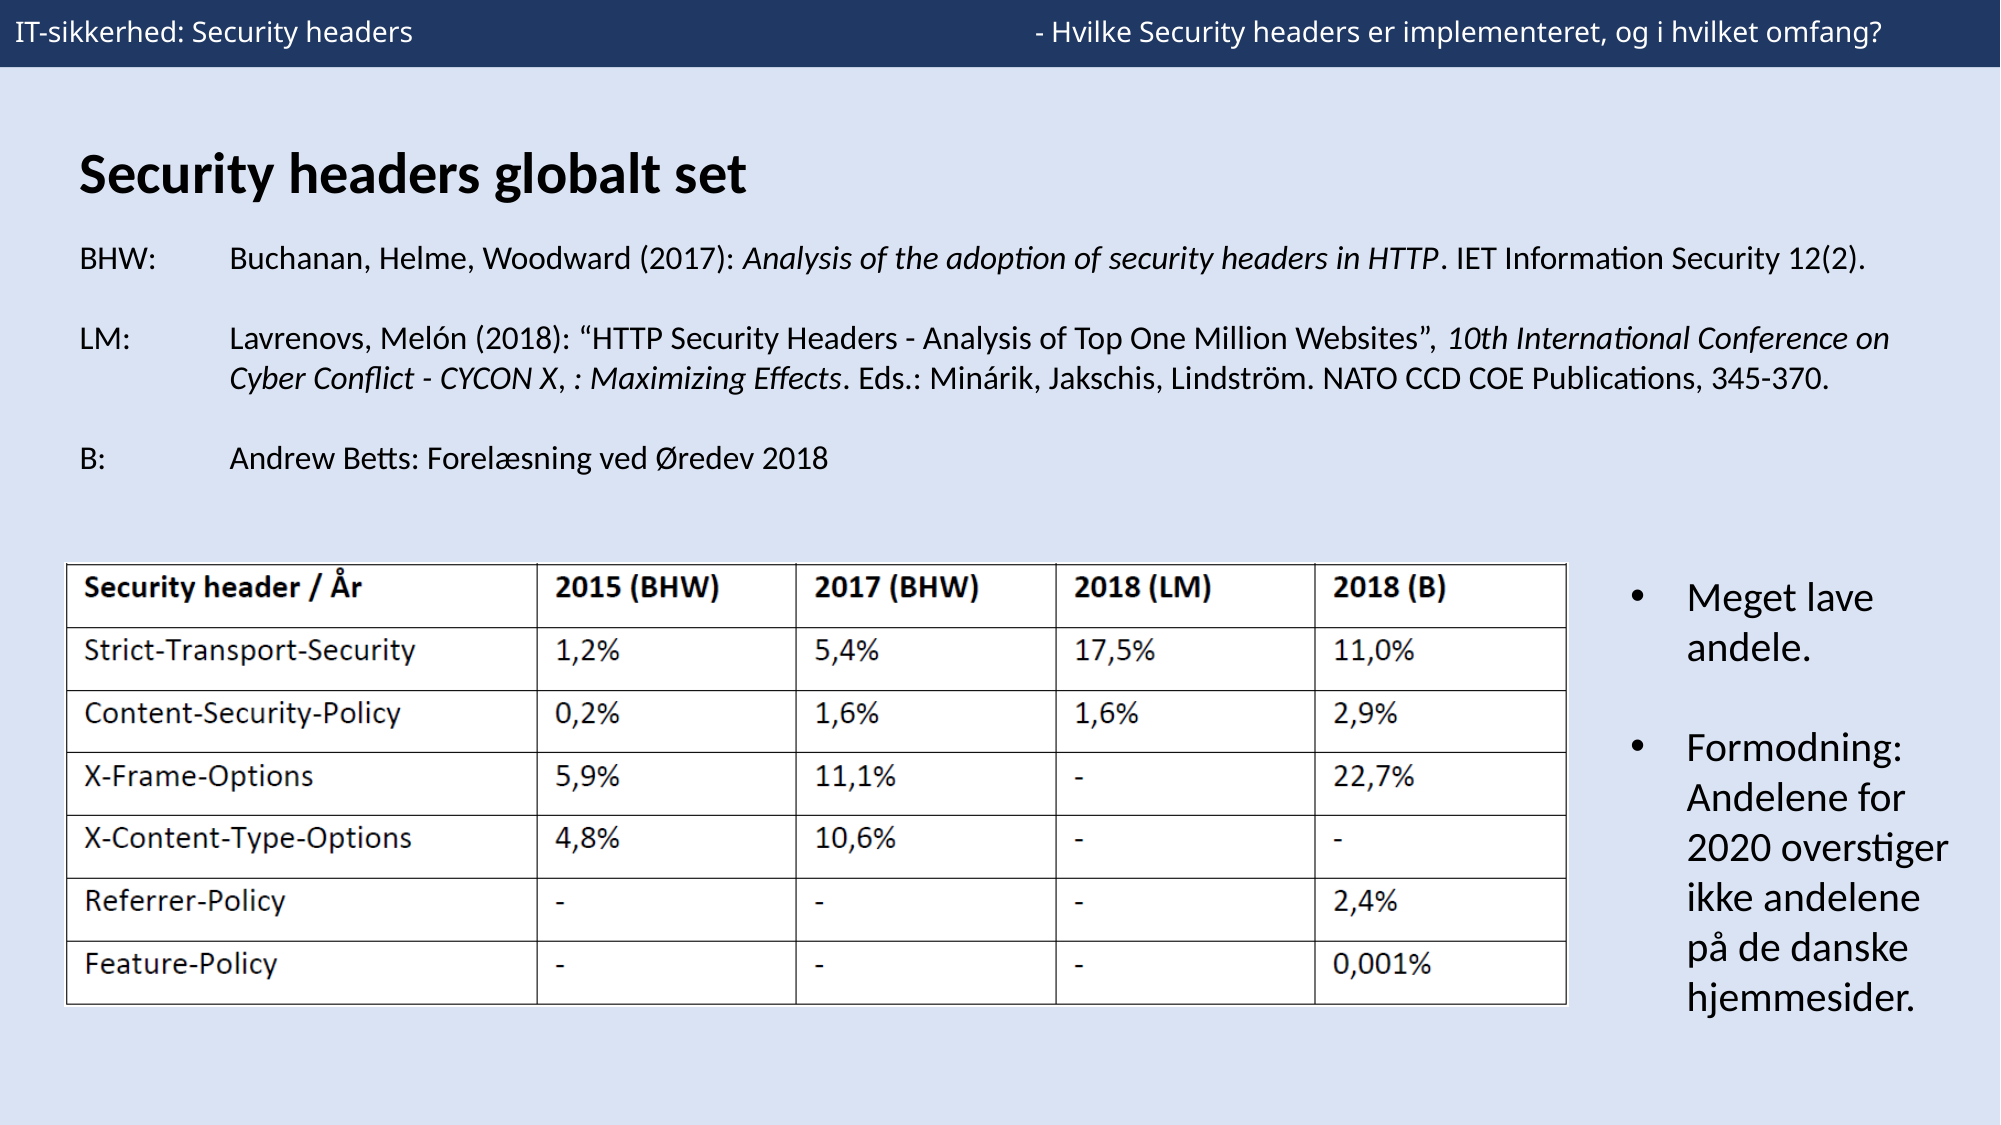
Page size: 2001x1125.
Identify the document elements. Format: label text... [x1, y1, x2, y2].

list Security headers globalt set [64, 135, 1936, 230]
title IT-sikkerhed: Security headers - Hvilke Security headers er implementeret, og i hvilket omfang? [0, 0, 2000, 68]
text_box BHW: Buchanan, Helme, Woodward (2017): Analysis of the adoption of security headers in HTTP. IET Information Security 12(2). LM: Lavrenovs, Melón (2018): “HTTP Security Headers - Analysis of Top One Million Websites”, 10th International Conference on Cyber Conflict - CYCON X, : Maximizing Effects. Eds.: Minárik, Jakschis, Lindström. NATO CCD COE Publications, 345-370. B: Andrew Betts: Forelæsning ved Øredev 2018 [64, 228, 1921, 484]
text_box Meget lave andele. Formodning: Andelene for 2020 overstiger ikke andelene på de danske hjemmesider. [1615, 562, 1970, 1028]
picture [64, 562, 1569, 1007]
